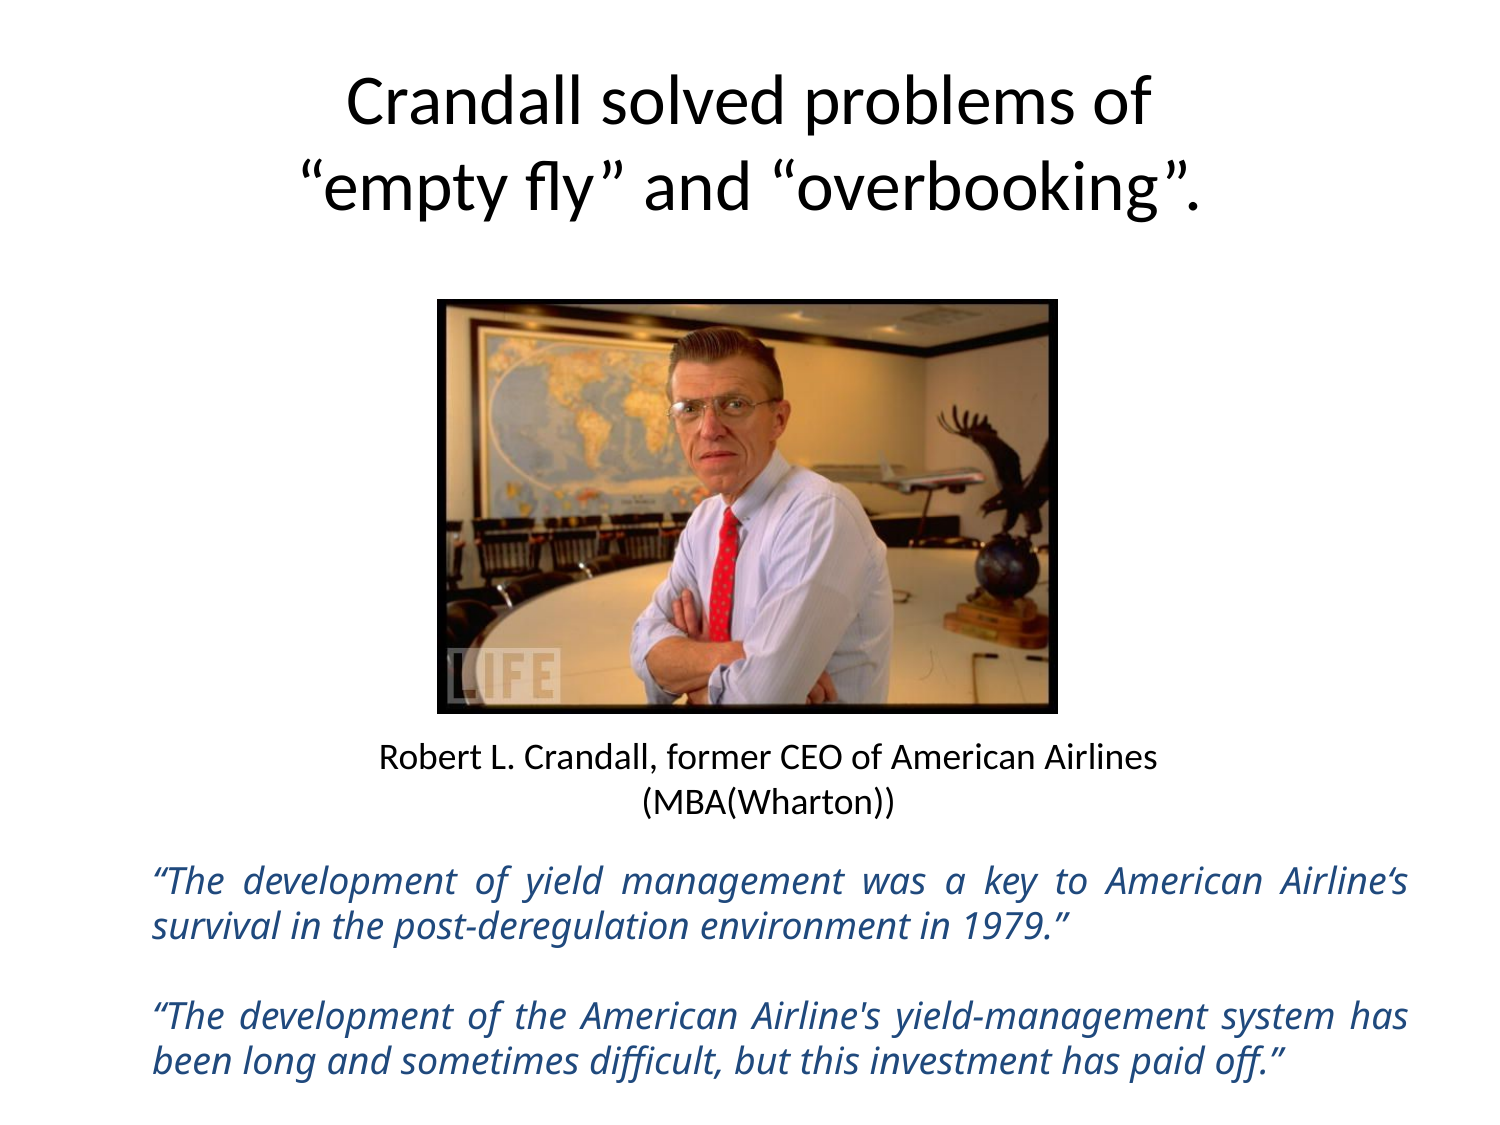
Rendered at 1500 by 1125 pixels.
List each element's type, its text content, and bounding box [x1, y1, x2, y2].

text_box Robert L. Crandall, former CEO of American Airlines (MBA(Wharton)) [150, 724, 1388, 830]
text_box “The development of yield management was a key to American Airline‘s survival in the post-deregulation environment in 1979.” “The development of the American Airline's yield-management system has been long and sometimes difficult, but this investment has paid off.” [137, 849, 1425, 1090]
title Crandall solved problems of “empty fly” and “overbooking”. [75, 45, 1425, 233]
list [437, 299, 1058, 714]
